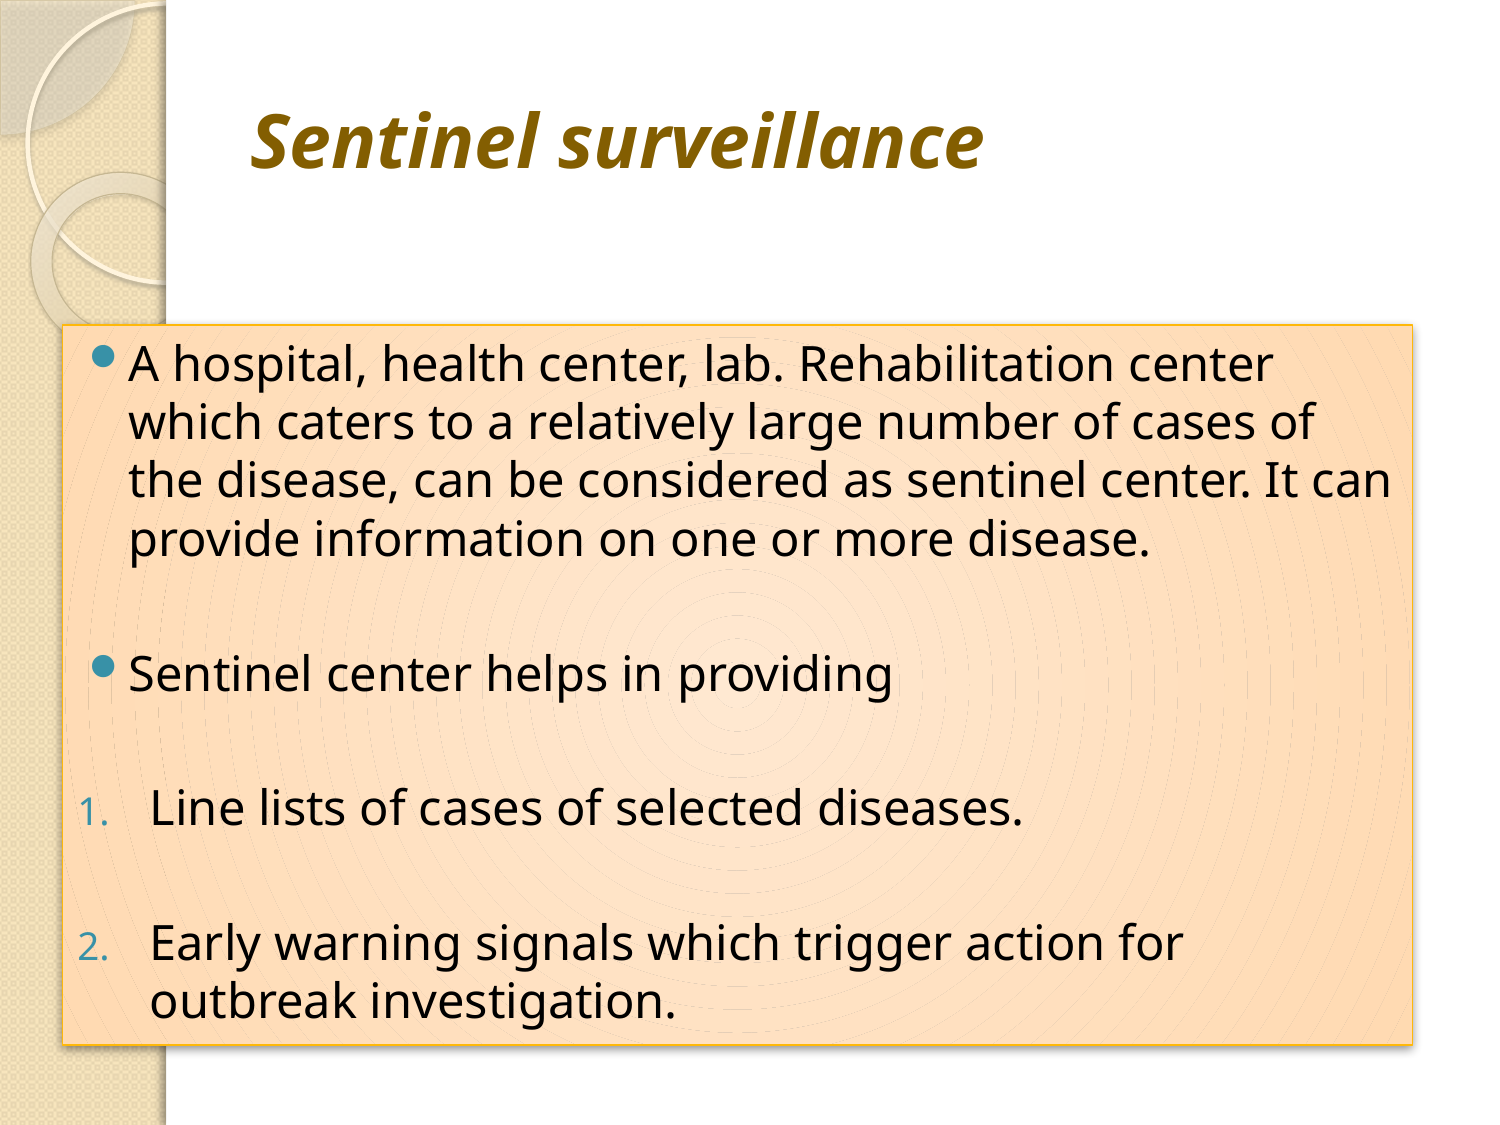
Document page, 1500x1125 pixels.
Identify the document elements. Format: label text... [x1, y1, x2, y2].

title Sentinel surveillance [235, 45, 1466, 233]
list A hospital, health center, lab. Rehabilitation center which caters to a relatively large number of cases of the disease, can be considered as sentinel center. It can provide information on one or more disease. Sentinel center helps in providing Line lists of cases of selected diseases. Early warning signals which trigger action for outbreak investigation. [62, 324, 1413, 1046]
